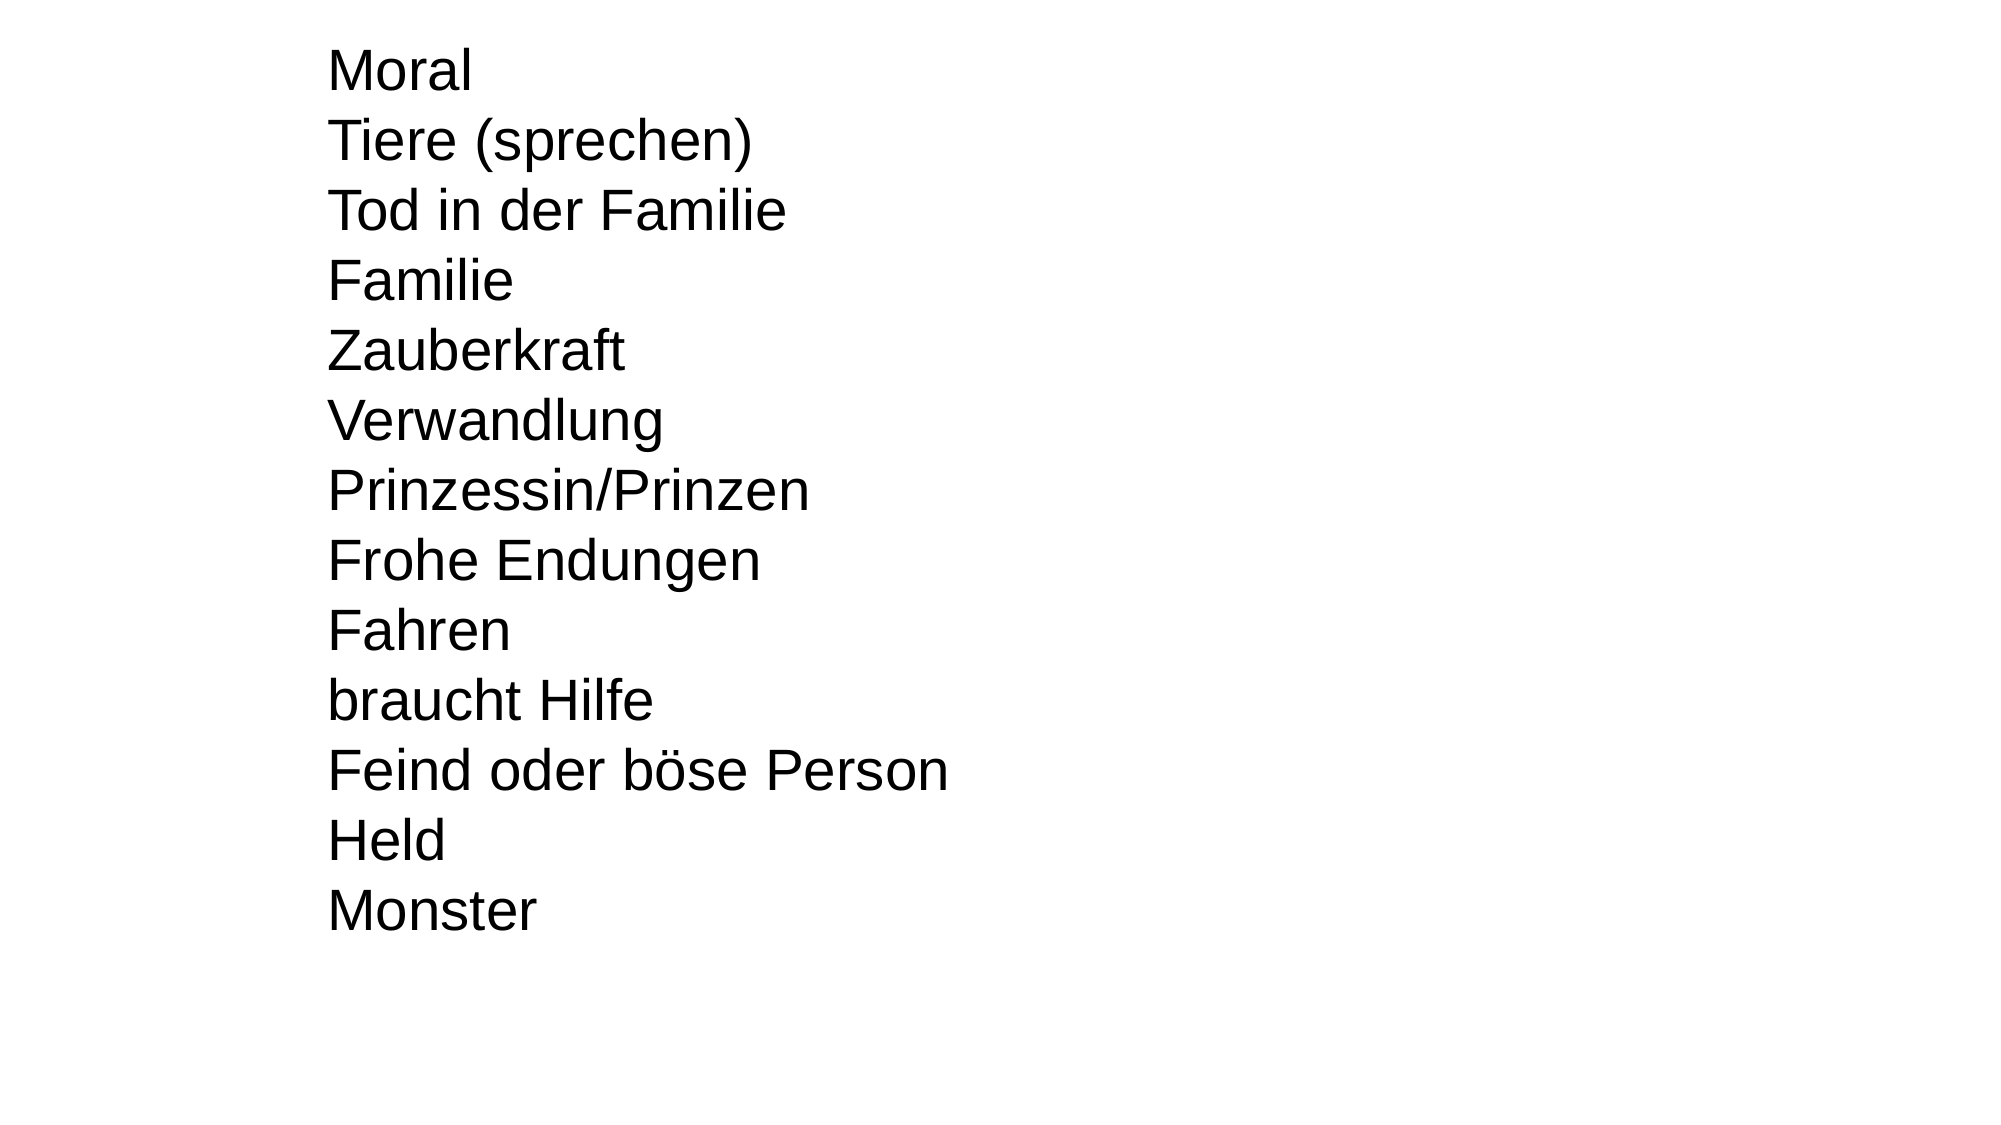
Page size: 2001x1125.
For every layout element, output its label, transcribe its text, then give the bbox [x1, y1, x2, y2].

text_box Moral Tiere (sprechen) Tod in der Familie Familie Zauberkraft Verwandlung Prinzessin/Prinzen Frohe Endungen Fahren braucht Hilfe Feind oder böse Person Held Monster [312, 24, 1063, 950]
